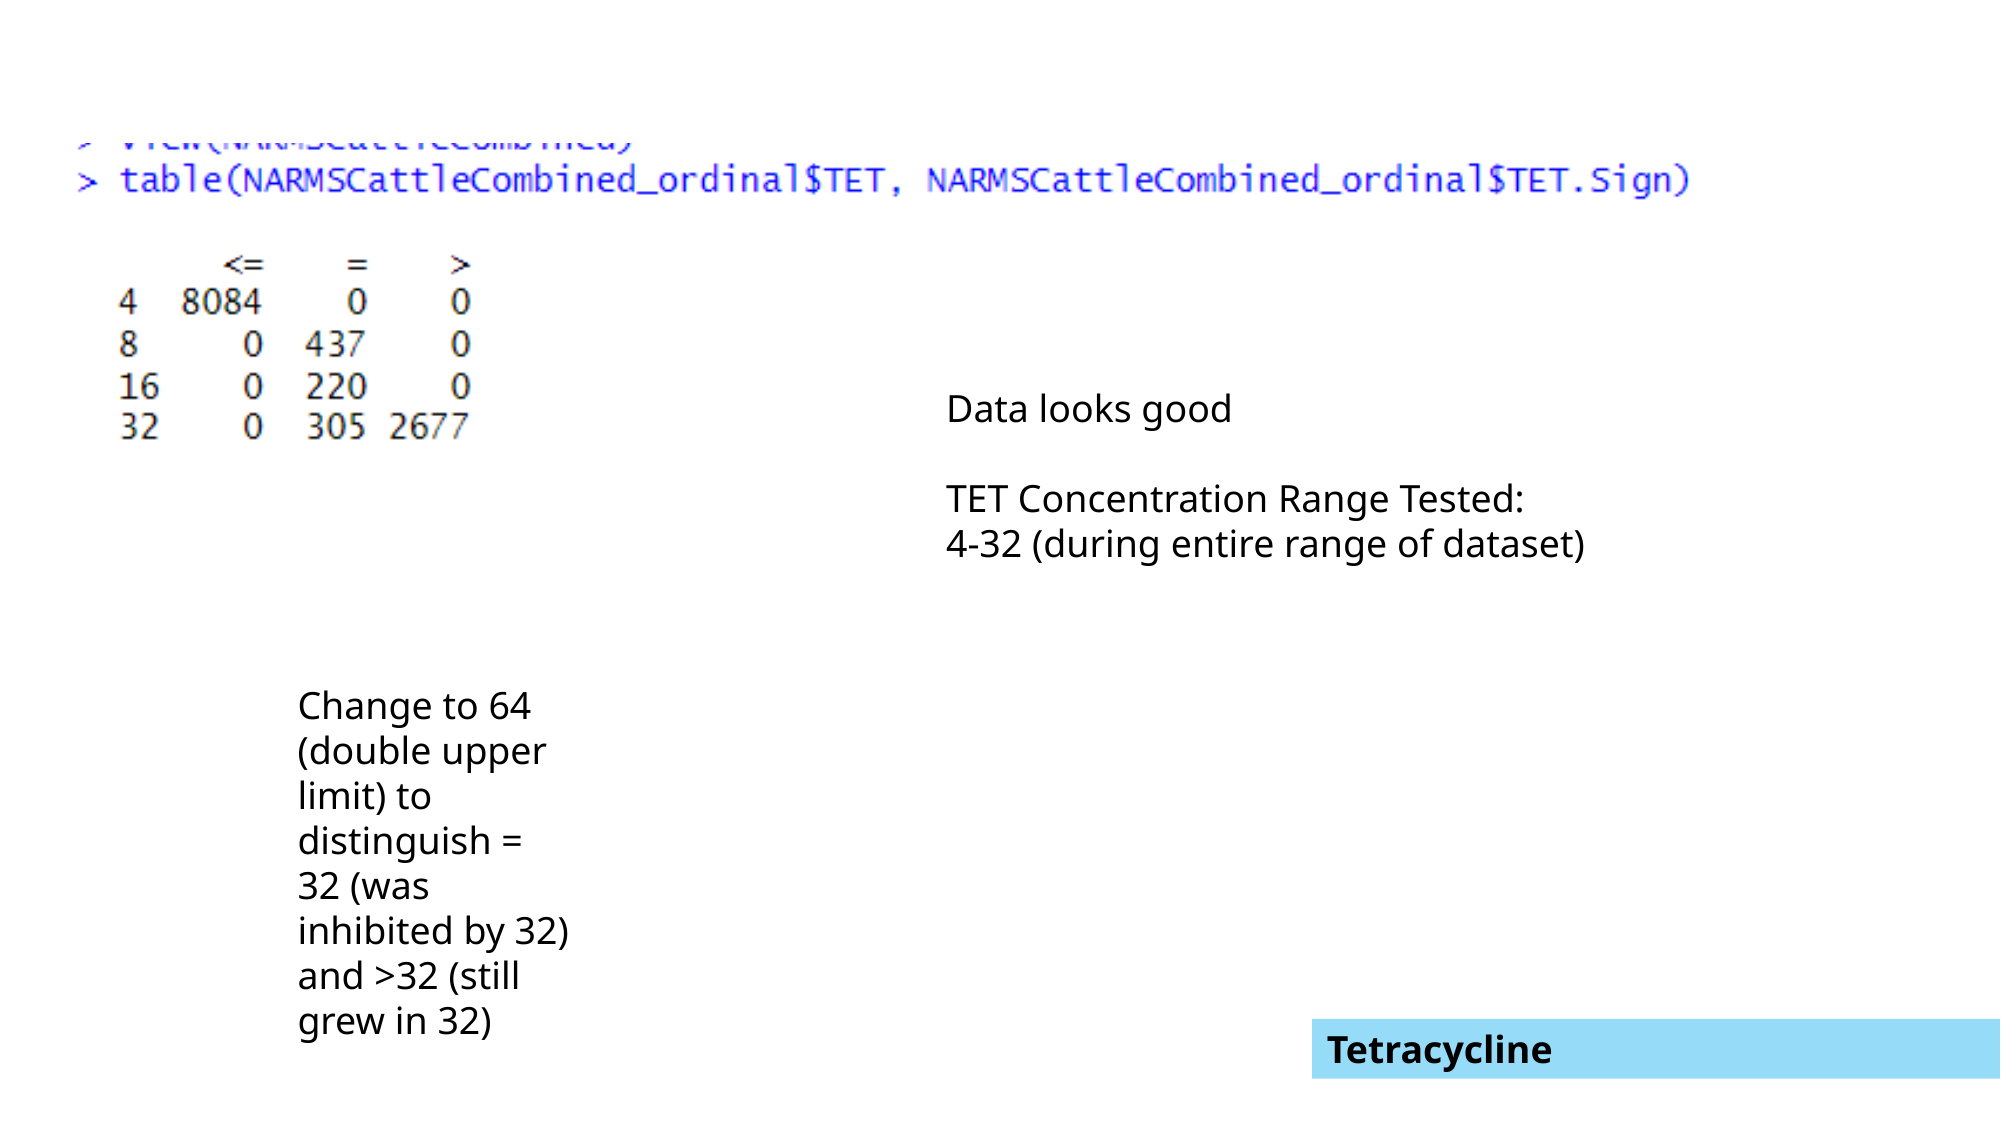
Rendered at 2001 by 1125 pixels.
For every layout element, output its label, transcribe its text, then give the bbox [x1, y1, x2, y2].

picture [72, 143, 1829, 449]
text_box Tetracycline [1312, 1018, 2000, 1079]
text_box Change to 64 (double upper limit) to distinguish = 32 (was inhibited by 32) and >32 (still grew in 32) [282, 674, 585, 1050]
text_box Data looks good TET Concentration Range Tested: 4-32 (during entire range of dataset) [931, 449, 1679, 573]
